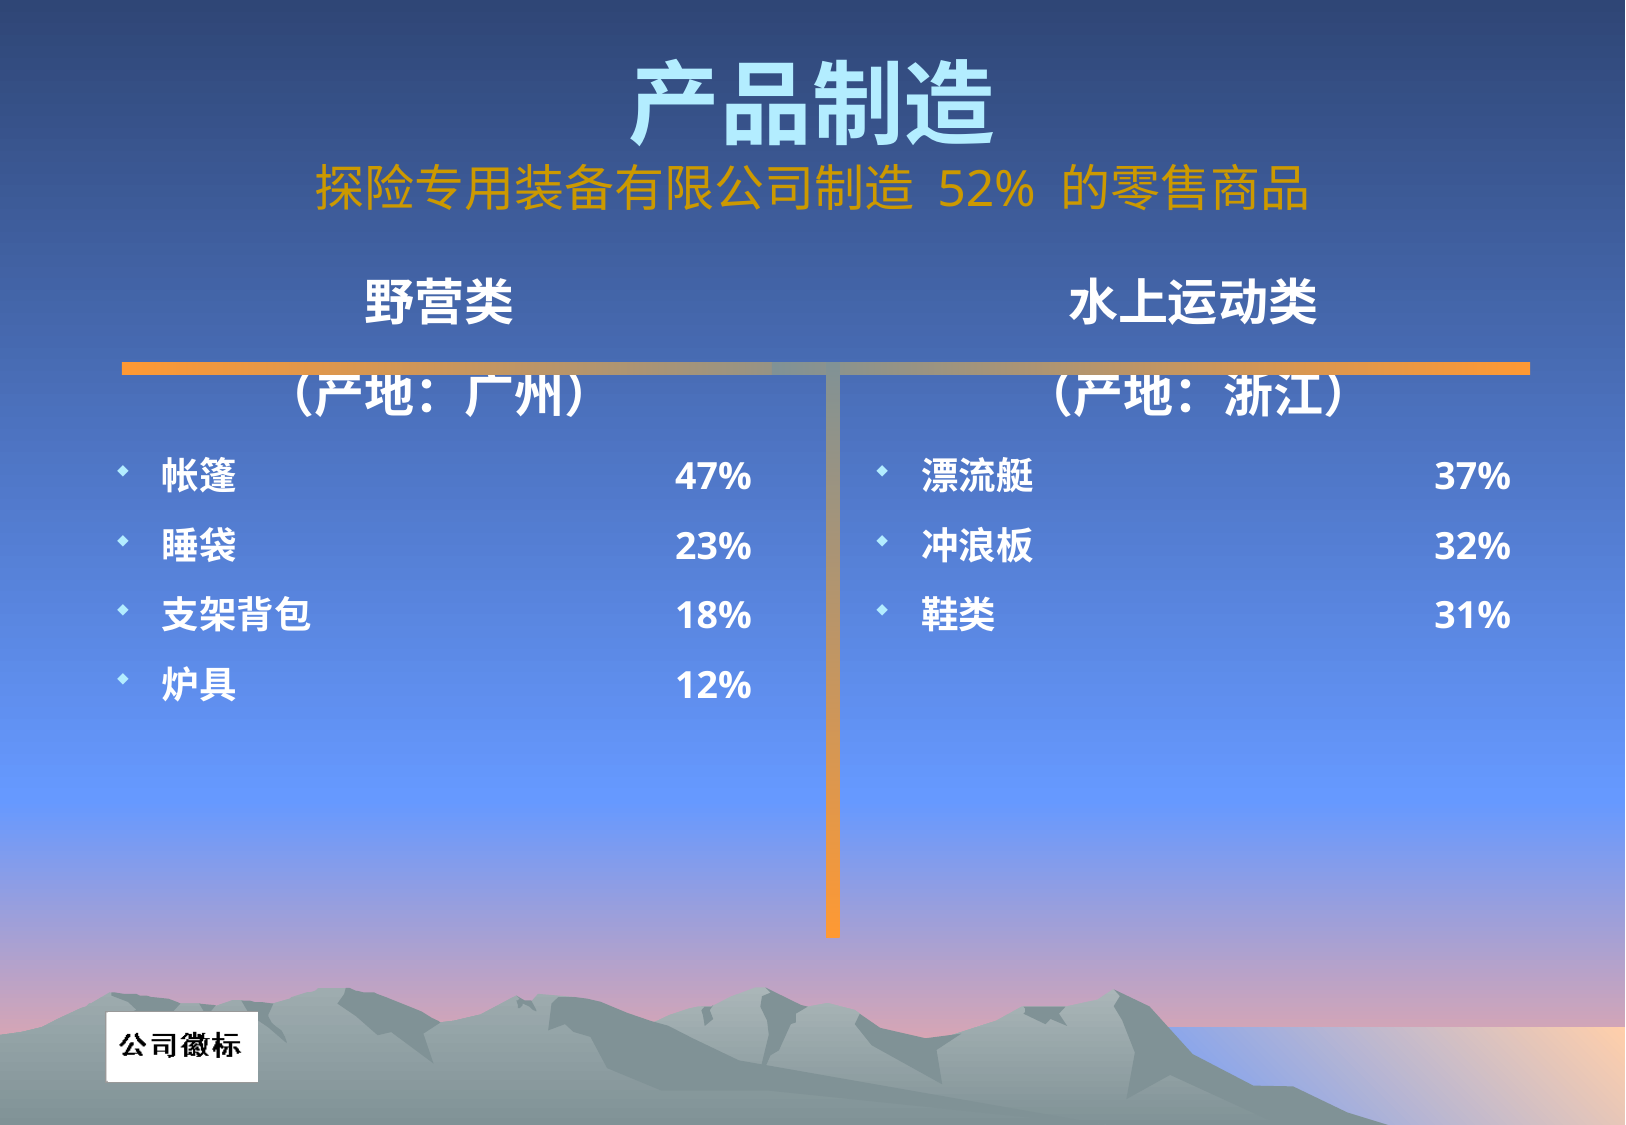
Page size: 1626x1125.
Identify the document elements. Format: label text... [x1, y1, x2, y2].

text_box [771, 362, 826, 375]
picture [105, 1011, 258, 1083]
list 水上运动类 （产地：浙江） 漂流艇 37% 冲浪板 32% 鞋类 31% [840, 262, 1558, 1001]
title 产品制造 探险专用装备有限公司制造 52% 的零售商品 [80, 37, 1544, 226]
text_box [826, 362, 840, 938]
list 野营类 （产地：广州） 帐篷 47% 睡袋 23% 支架背包 18% 炉具 12% [80, 262, 799, 1001]
text_box [121, 362, 771, 375]
text_box [840, 362, 1531, 375]
